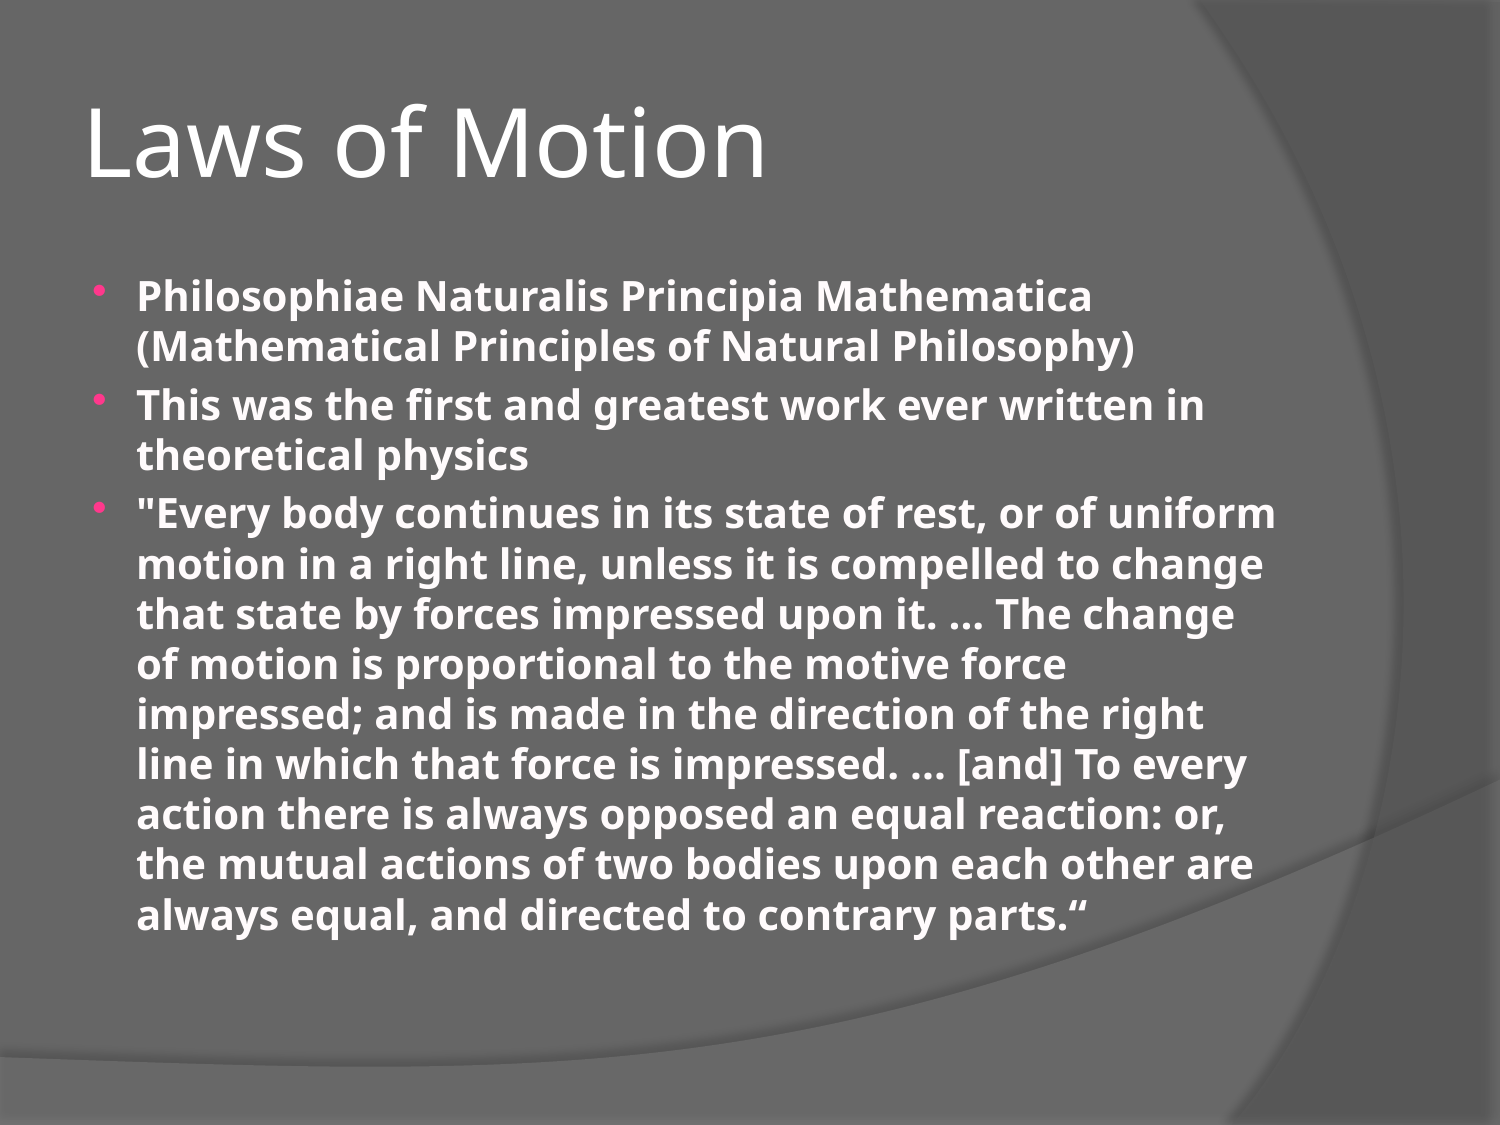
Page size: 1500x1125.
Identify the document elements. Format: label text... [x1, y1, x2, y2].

list Philosophiae Naturalis Principia Mathematica (Mathematical Principles of Natural Philosophy) This was the first and greatest work ever written in theoretical physics "Every body continues in its state of rest, or of uniform motion in a right line, unless it is compelled to change that state by forces impressed upon it. ... The change of motion is proportional to the motive force impressed; and is made in the direction of the right line in which that force is impressed. ... [and] To every action there is always opposed an equal reaction: or, the mutual actions of two bodies upon each other are always equal, and directed to contrary parts.“ [75, 262, 1300, 1005]
title Laws of Motion [75, 45, 1300, 233]
